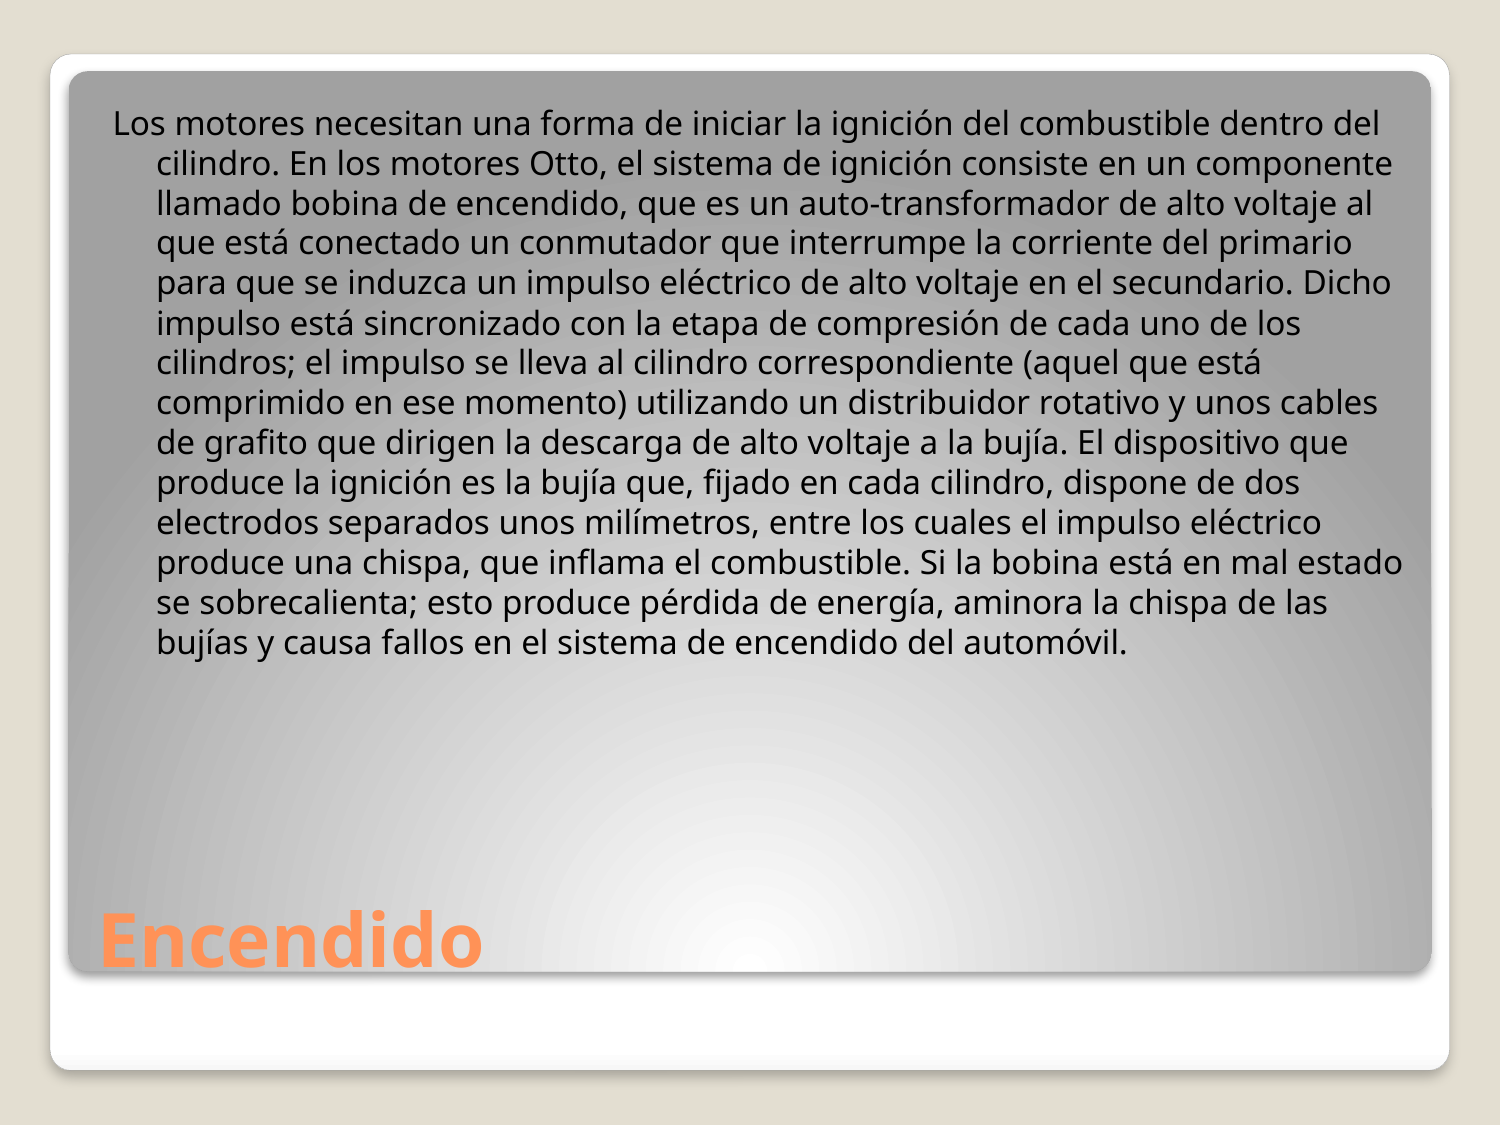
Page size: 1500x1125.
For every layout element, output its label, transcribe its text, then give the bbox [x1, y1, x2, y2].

title Encendido [82, 817, 1425, 990]
list Los motores necesitan una forma de iniciar la ignición del combustible dentro del cilindro. En los motores Otto, el sistema de ignición consiste en un componente llamado bobina de encendido, que es un auto-transformador de alto voltaje al que está conectado un conmutador que interrumpe la corriente del primario para que se induzca un impulso eléctrico de alto voltaje en el secundario. Dicho impulso está sincronizado con la etapa de compresión de cada uno de los cilindros; el impulso se lleva al cilindro correspondiente (aquel que está comprimido en ese momento) utilizando un distribuidor rotativo y unos cables de grafito que dirigen la descarga de alto voltaje a la bujía. El dispositivo que produce la ignición es la bujía que, fijado en cada cilindro, dispone de dos electrodos separados unos milímetros, entre los cuales el impulso eléctrico produce una chispa, que inflama el combustible. Si la bobina está en mal estado se sobrecalienta; esto produce pérdida de energía, aminora la chispa de las bujías y causa fallos en el sistema de encendido del automóvil. [82, 86, 1425, 774]
